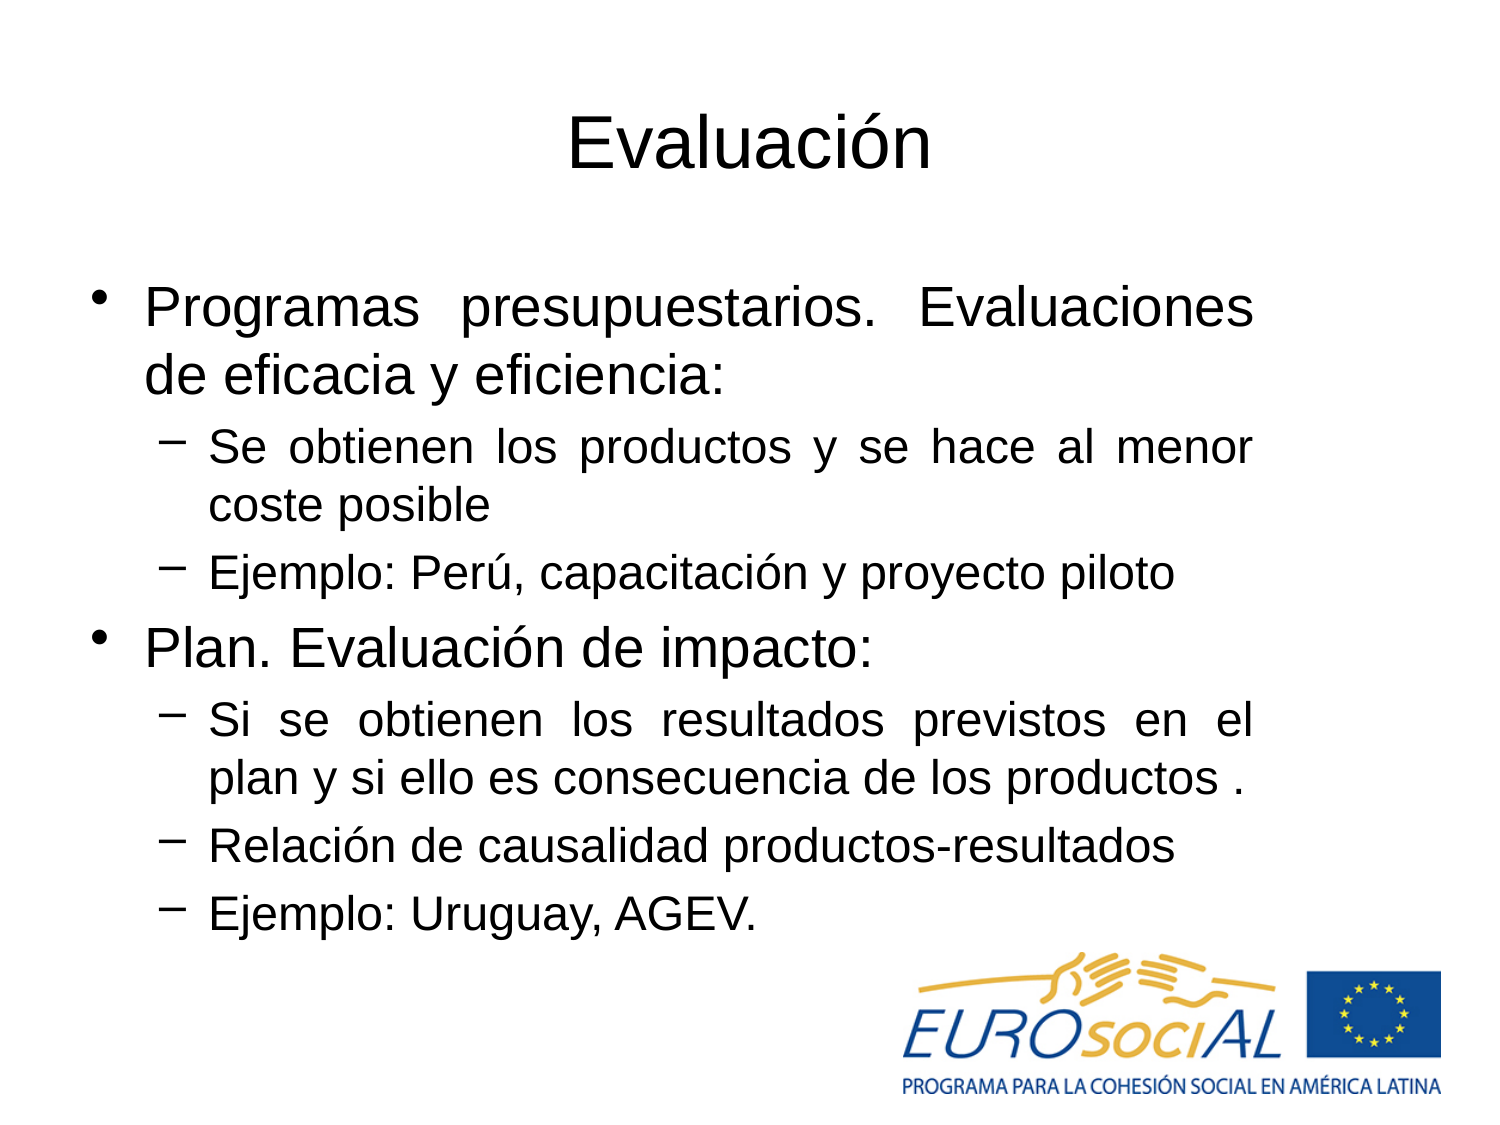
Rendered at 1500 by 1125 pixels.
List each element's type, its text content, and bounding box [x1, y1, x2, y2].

list Programas presupuestarios. Evaluaciones de eficacia y eficiencia: Se obtienen los productos y se hace al menor coste posible Ejemplo: Perú, capacitación y proyecto piloto Plan. Evaluación de impacto: Si se obtienen los resultados previstos en el plan y si ello es consecuencia de los productos . Relación de causalidad productos-resultados Ejemplo: Uruguay, AGEV. [74, 262, 1271, 1006]
title Evaluación [74, 44, 1426, 233]
picture [903, 951, 1441, 1095]
